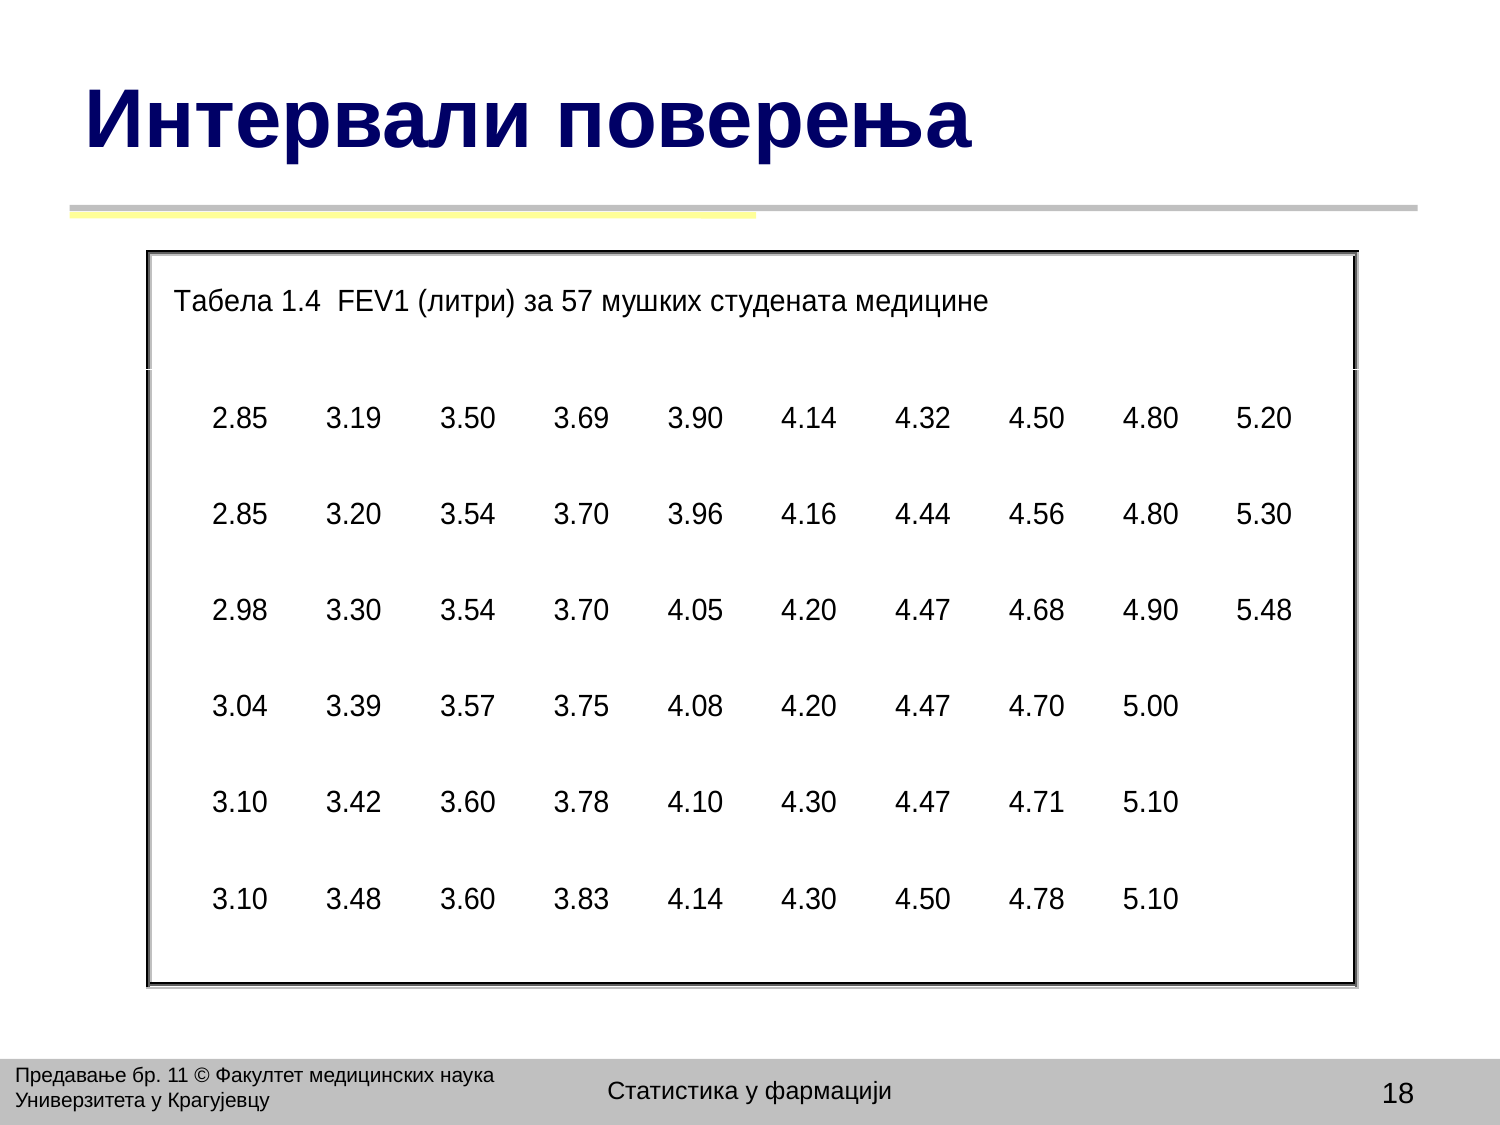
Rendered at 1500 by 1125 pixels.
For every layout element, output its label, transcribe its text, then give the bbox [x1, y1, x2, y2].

footer Статистика у фармацији [512, 1066, 988, 1125]
title Интервали поверења [69, 19, 1426, 208]
slide_number 18 [1079, 1066, 1430, 1125]
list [58, 249, 1445, 1043]
slide_number Предавање бр. 11 © Факултет медицинских наука Универзитета у Крагујевцу [0, 1053, 622, 1108]
